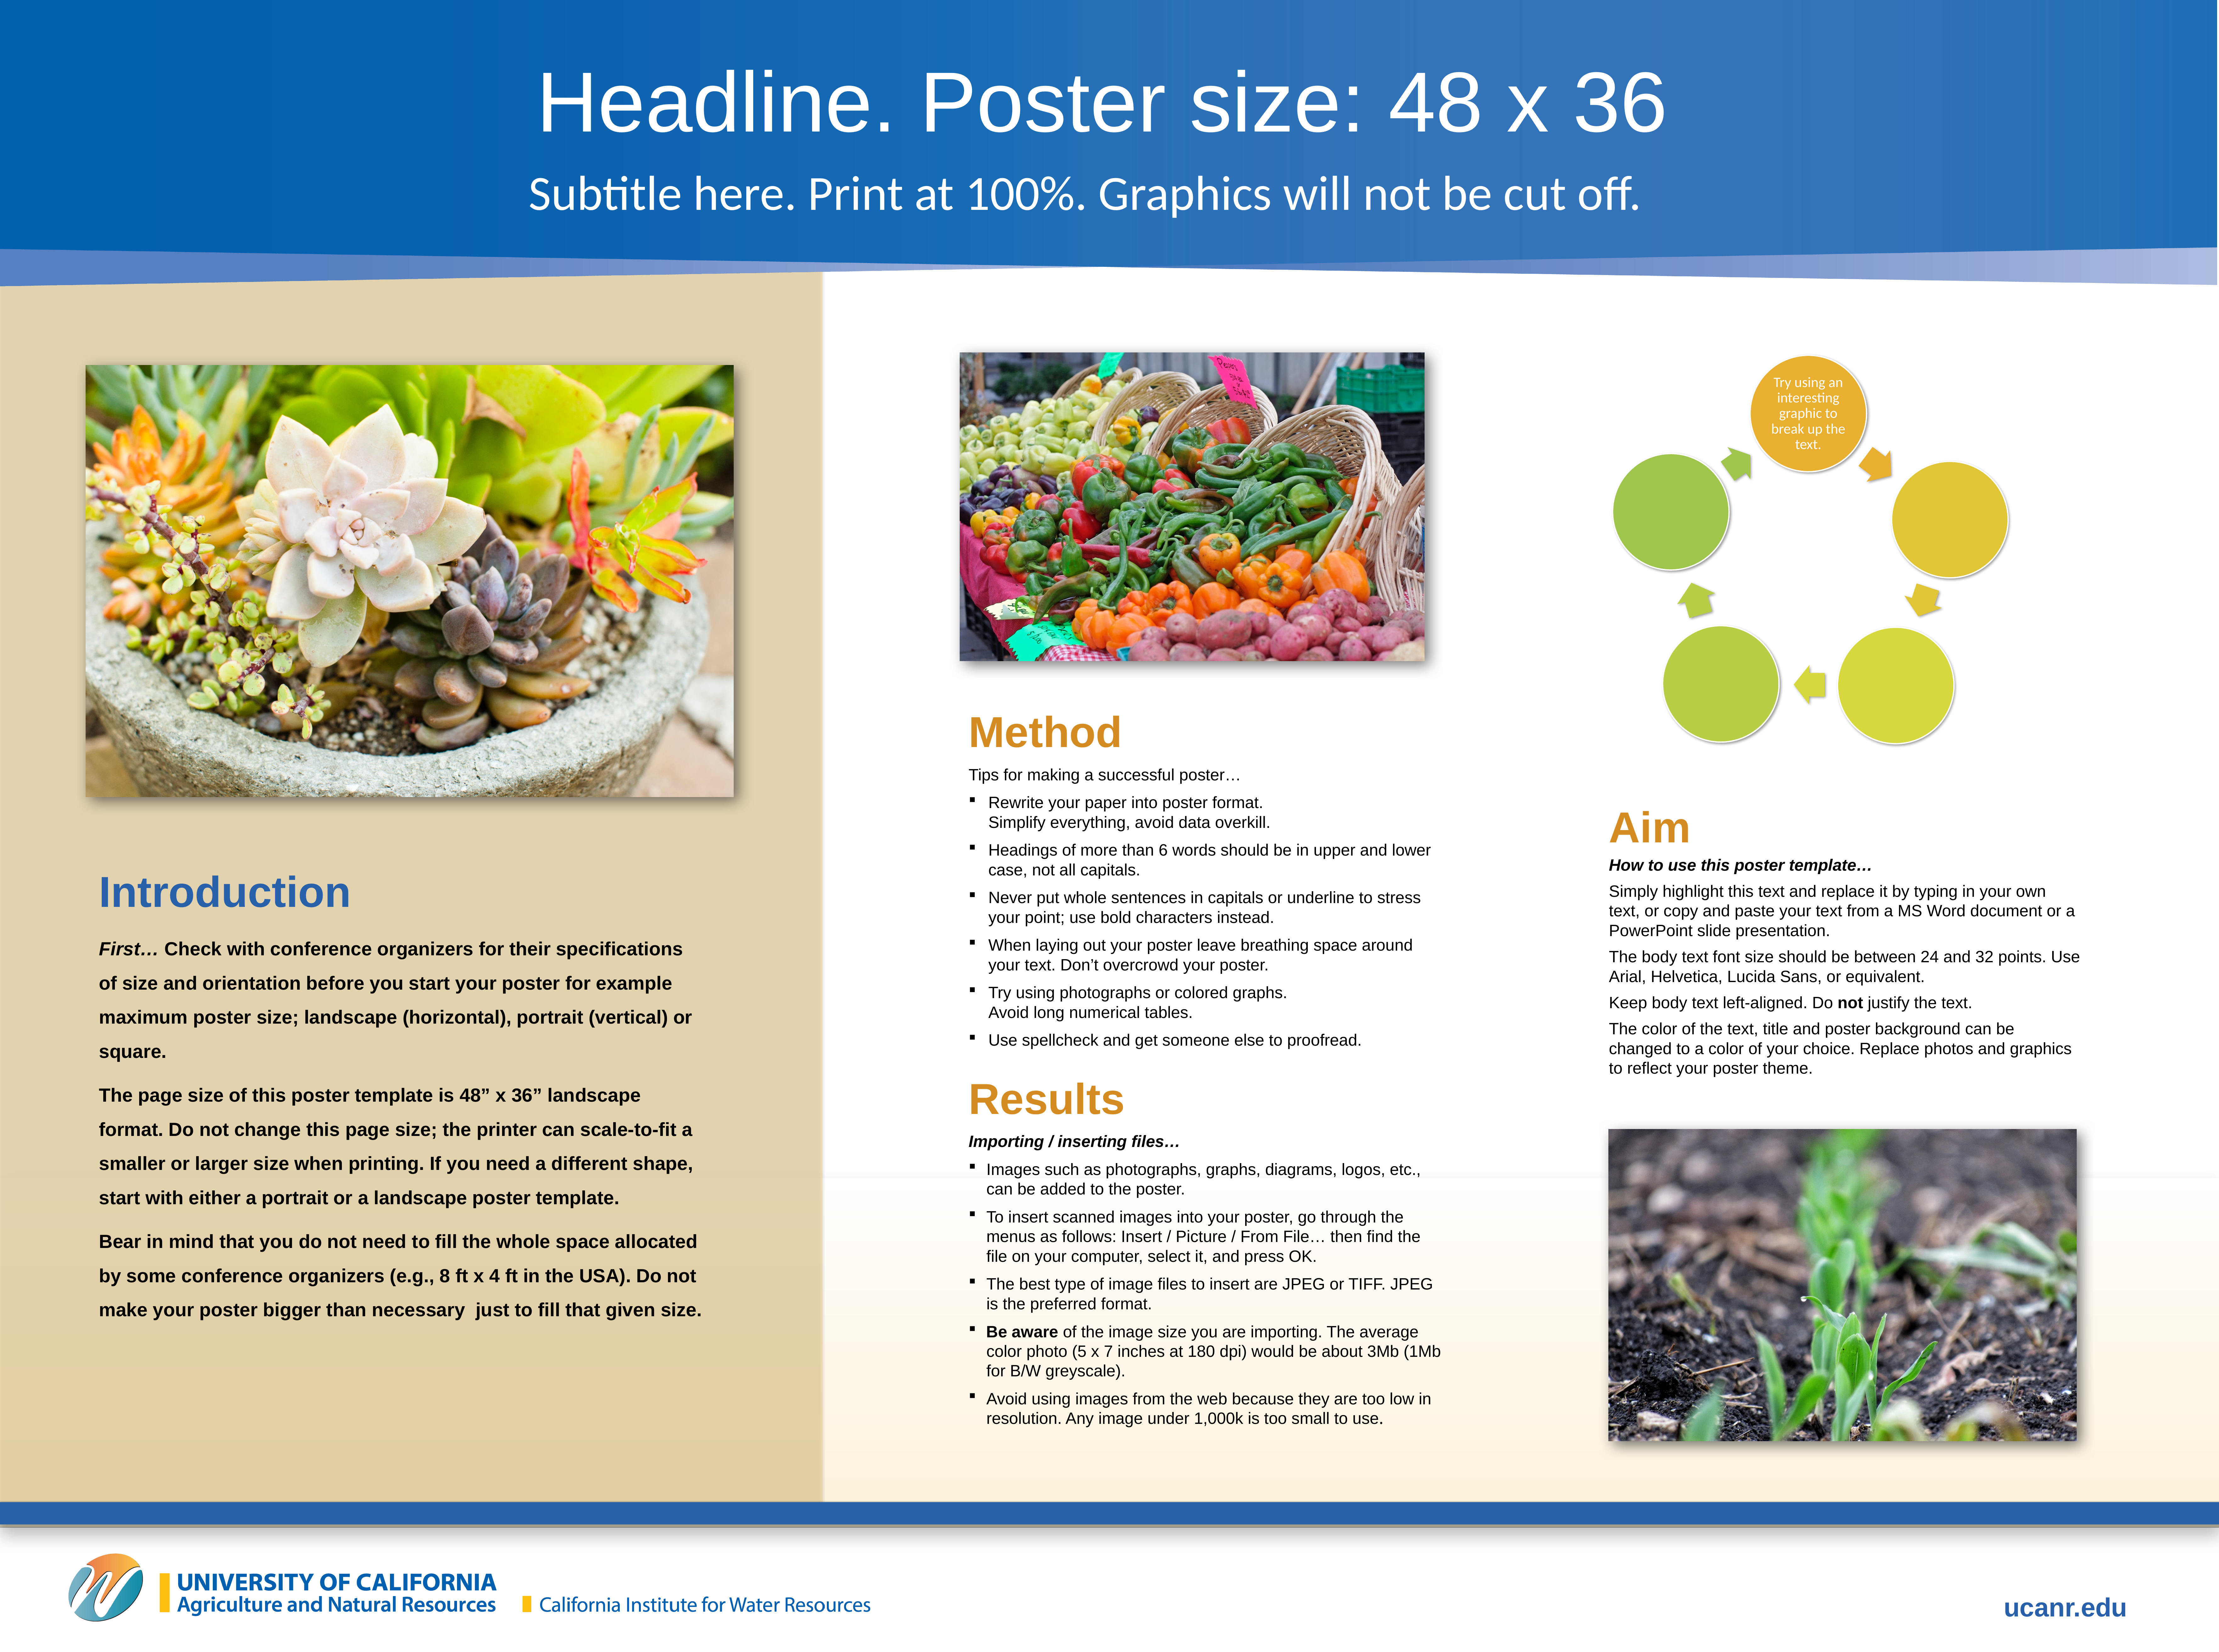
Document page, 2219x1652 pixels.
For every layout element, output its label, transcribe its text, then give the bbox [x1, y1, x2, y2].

text_box Introduction First… Check with conference organizers for their specifications of size and orientation before you start your poster for example maximum poster size; landscape (horizontal), portrait (vertical) or square. The page size of this poster template is 48” x 36” landscape format. Do not change this page size; the printer can scale-to-fit a smaller or larger size when printing. If you need a different shape, start with either a portrait or a landscape poster template. Bear in mind that you do not need to fill the whole space allocated by some conference organizers (e.g., 8 ft x 4 ft in the USA). Do not make your poster bigger than necessary just to fill that given size. [75, 825, 728, 1544]
subtitle Subtitle here. Print at 100%. Graphics will not be cut off. [209, 150, 1973, 267]
text_box Method Tips for making a successful poster… Rewrite your paper into poster format. Simplify everything, avoid data overkill. Headings of more than 6 words should be in upper and lower case, not all capitals. Never put whole sentences in capitals or underline to stress your point; use bold characters instead. When laying out your poster leave breathing space around your text. Don’t overcrowd your poster. Try using photographs or colored graphs. Avoid long numerical tables. Use spellcheck and get someone else to proofread. Results Importing / inserting files… Images such as photographs, graphs, diagrams, logos, etc., can be added to the poster. To insert scanned images into your poster, go through the menus as follows: Insert / Picture / From File… then find the file on your computer, select it, and press OK. The best type of image files to insert are JPEG or TIFF. JPEG is the preferred format. Be aware of the image size you are importing. The average color photo (5 x 7 inches at 180 dpi) would be about 3Mb (1Mb for B/W greyscale). Avoid using images from the web because they are too low in resolution. Any image under 1,000k is too small to use. [942, 678, 1469, 1474]
picture [59, 1544, 876, 1629]
picture [960, 352, 1425, 661]
text_box Aim How to use this poster template… Simply highlight this text and replace it by typing in your own text, or copy and paste your text from a MS Word document or a PowerPoint slide presentation. The body text font size should be between 24 and 32 points. Use Arial, Helvetica, Lucida Sans, or equivalent. Keep body text left-aligned. Do not justify the text. The color of the text, title and poster background can be changed to a color of your choice. Replace photos and graphics to reflect your poster theme. [1604, 797, 2086, 1080]
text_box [1608, 277, 2008, 821]
picture [1608, 1129, 2077, 1441]
picture [86, 365, 734, 797]
picture [0, 0, 2217, 296]
title Headline. Poster size: 48 x 36 [77, 1, 2105, 208]
